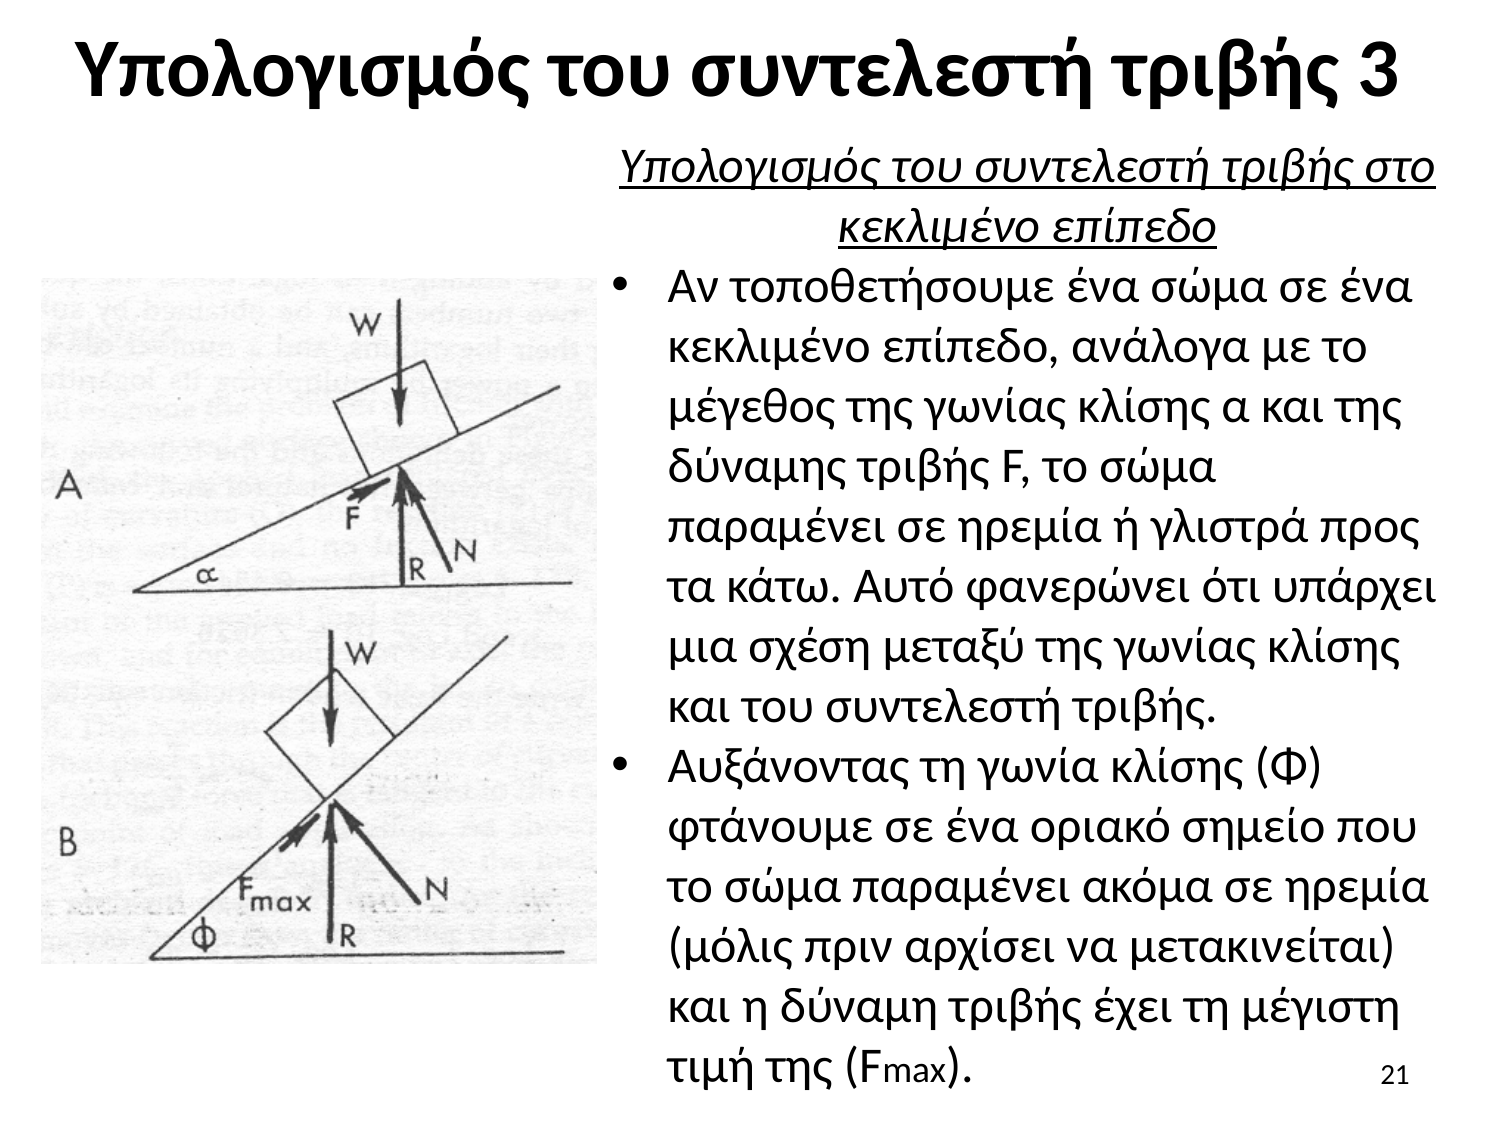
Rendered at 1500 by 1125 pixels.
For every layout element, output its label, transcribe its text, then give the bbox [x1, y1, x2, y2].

picture [40, 278, 597, 965]
title Υπολογισμός του συντελεστή τριβής 3 [54, 0, 1424, 126]
list Υπολογισμός του συντελεστή τριβής στο κεκλιμένο επίπεδο Αν τοποθετήσουμε ένα σώμα σε ένα κεκλιμένο επίπεδο, ανάλογα με το μέγεθος της γωνίας κλίσης α και της δύναμης τριβής F, το σώμα παραμένει σε ηρεμία ή γλιστρά προς τα κάτω. Αυτό φανερώνει ότι υπάρχει μια σχέση μεταξύ της γωνίας κλίσης και του συντελεστή τριβής. Αυξάνοντας τη γωνία κλίσης (Φ) φτάνουμε σε ένα οριακό σημείο που το σώμα παραμένει ακόμα σε ηρεμία (μόλις πριν αρχίσει να μετακινείται) και η δύναμη τριβής έχει τη μέγιστη τιμή της (Fmax). [596, 125, 1459, 1050]
slide_number 21 [1074, 1042, 1425, 1103]
